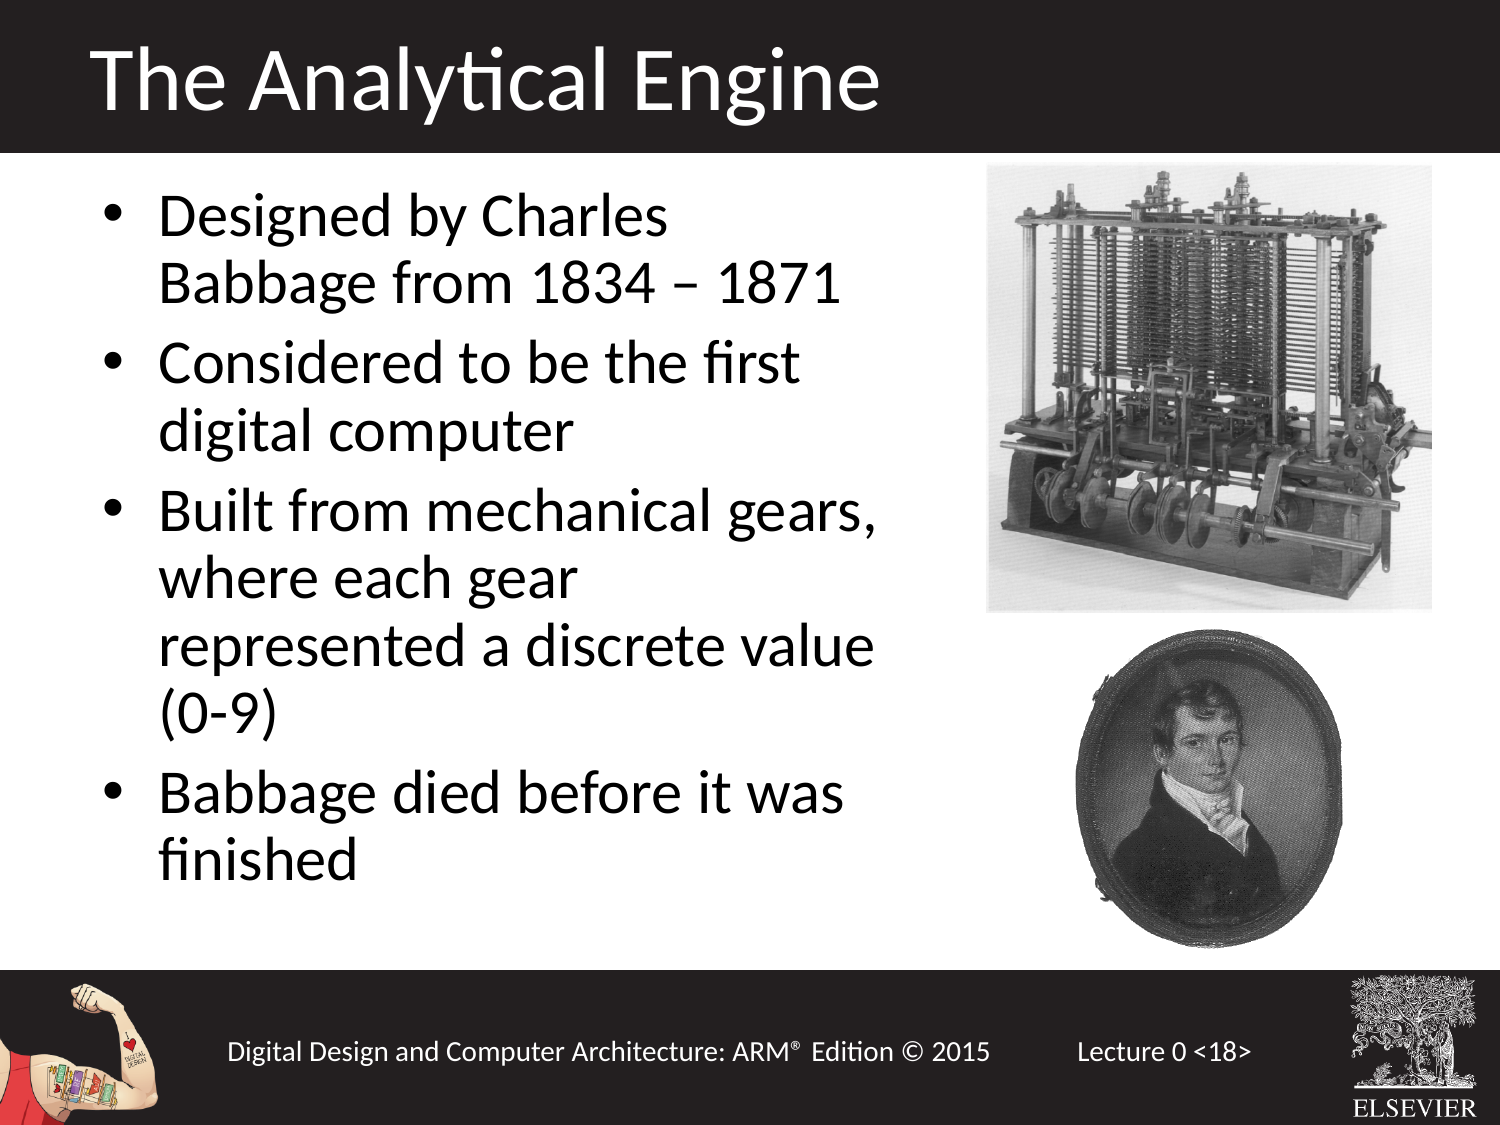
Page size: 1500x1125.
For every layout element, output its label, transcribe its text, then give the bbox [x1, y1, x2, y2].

picture [0, 979, 163, 1125]
picture [1071, 626, 1348, 951]
picture [1350, 974, 1477, 1117]
picture [986, 162, 1432, 613]
text_box The Analytical Engine [75, 11, 1375, 136]
list Designed by Charles Babbage from 1834 – 1871 Considered to be the first digital computer Built from mechanical gears, where each gear represented a discrete value (0-9) Babbage died before it was finished [87, 174, 900, 988]
